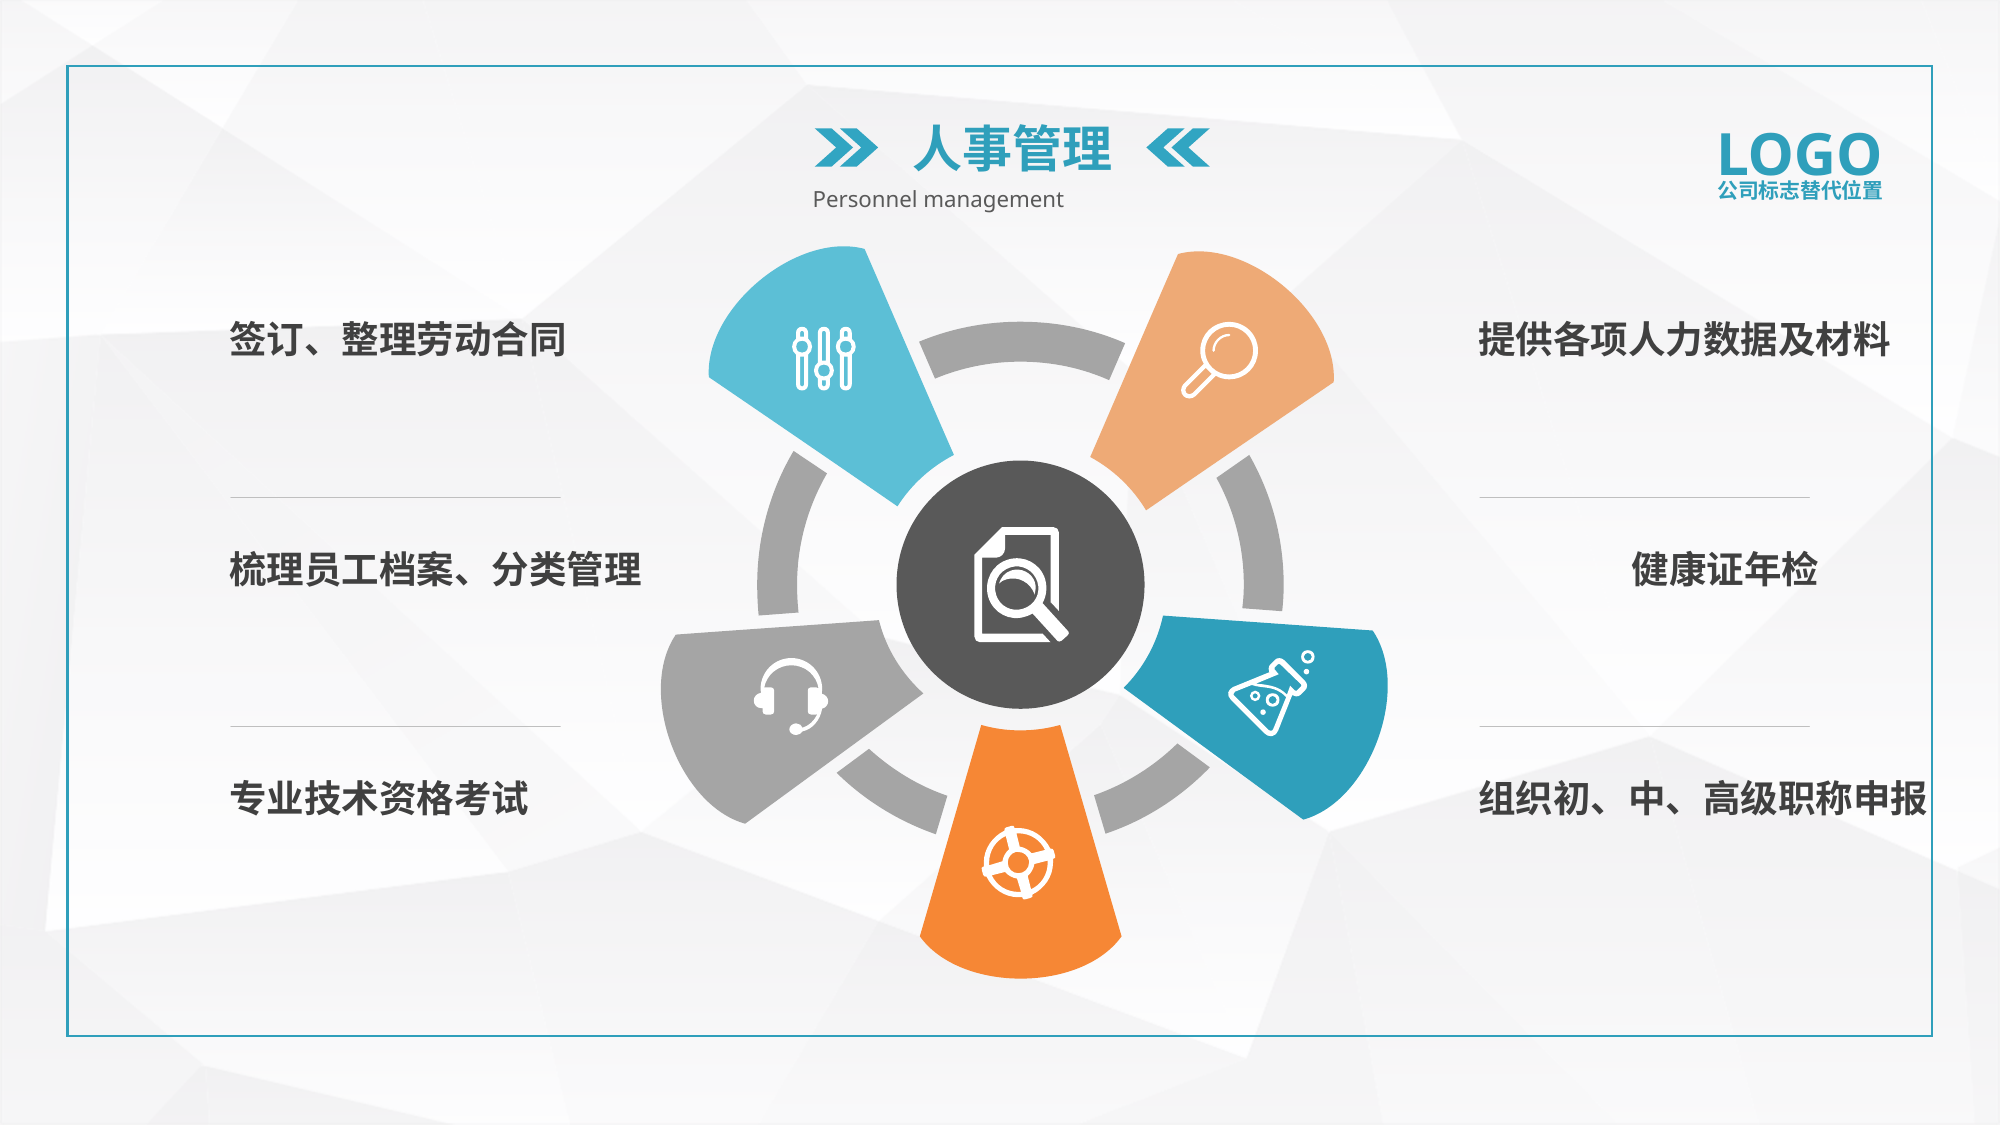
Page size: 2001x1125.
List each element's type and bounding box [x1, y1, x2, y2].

text_box [814, 128, 1210, 167]
text_box [214, 230, 1835, 993]
picture [0, 0, 2000, 1125]
text_box [1701, 109, 1931, 212]
text_box [66, 65, 1933, 1037]
